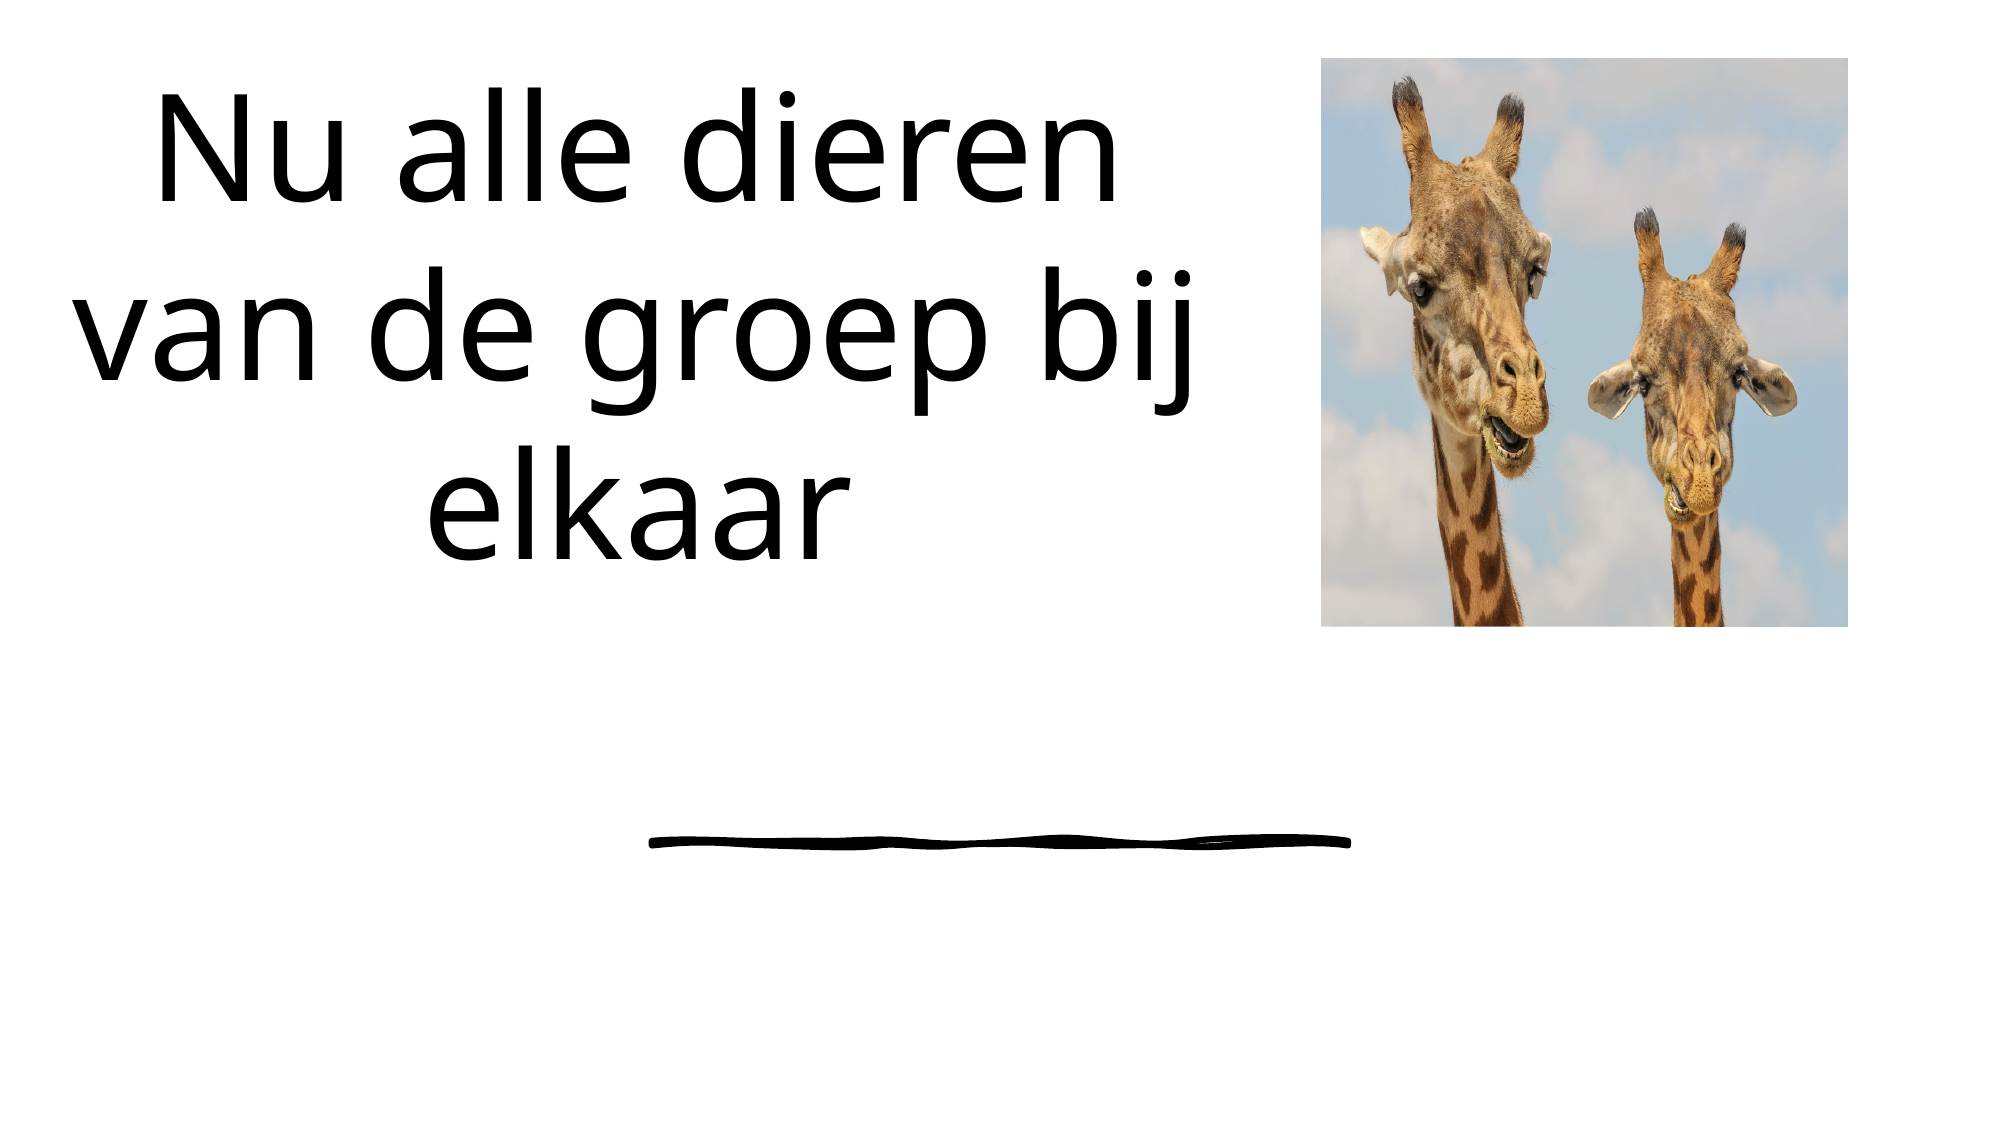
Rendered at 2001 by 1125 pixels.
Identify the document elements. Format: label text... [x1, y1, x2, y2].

picture [1321, 58, 1848, 627]
title Nu alle dieren van de groep bij elkaar [0, 42, 1277, 599]
